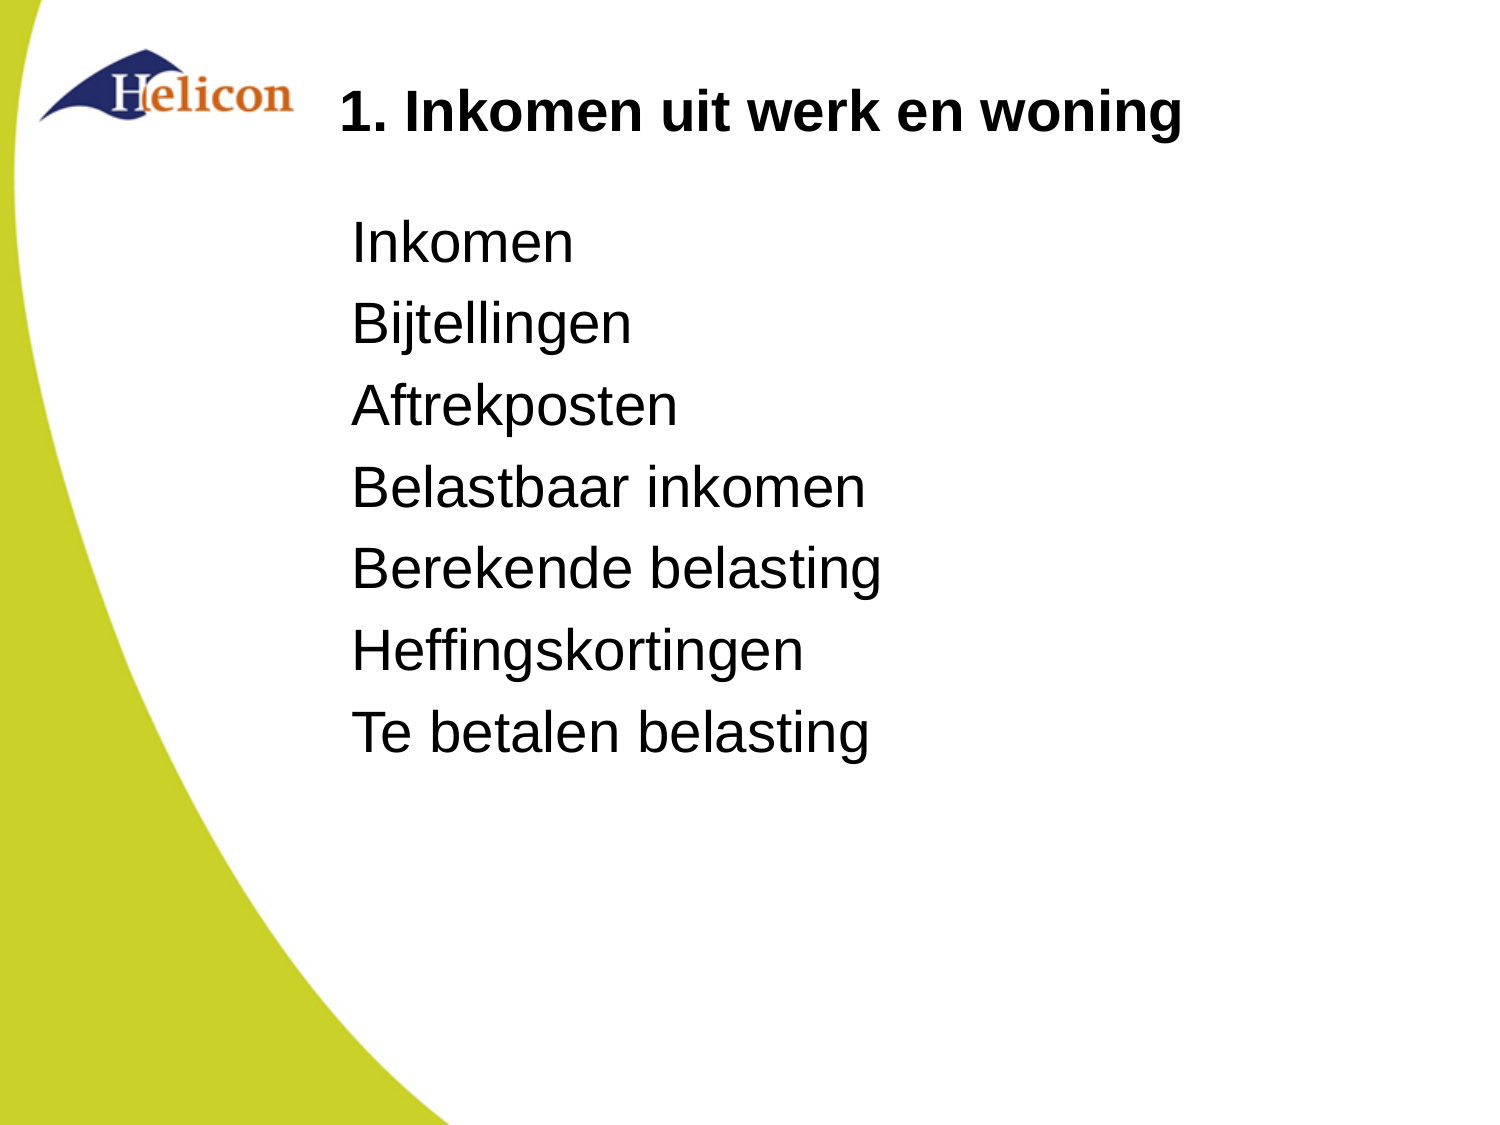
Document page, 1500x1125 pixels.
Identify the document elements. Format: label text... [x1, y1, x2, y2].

list Inkomen Bijtellingen Aftrekposten Belastbaar inkomen Berekende belasting Heffingskortingen Te betalen belasting [336, 196, 1425, 1005]
title 1. Inkomen uit werk en woning [324, 54, 1415, 161]
picture [0, 0, 1500, 1125]
